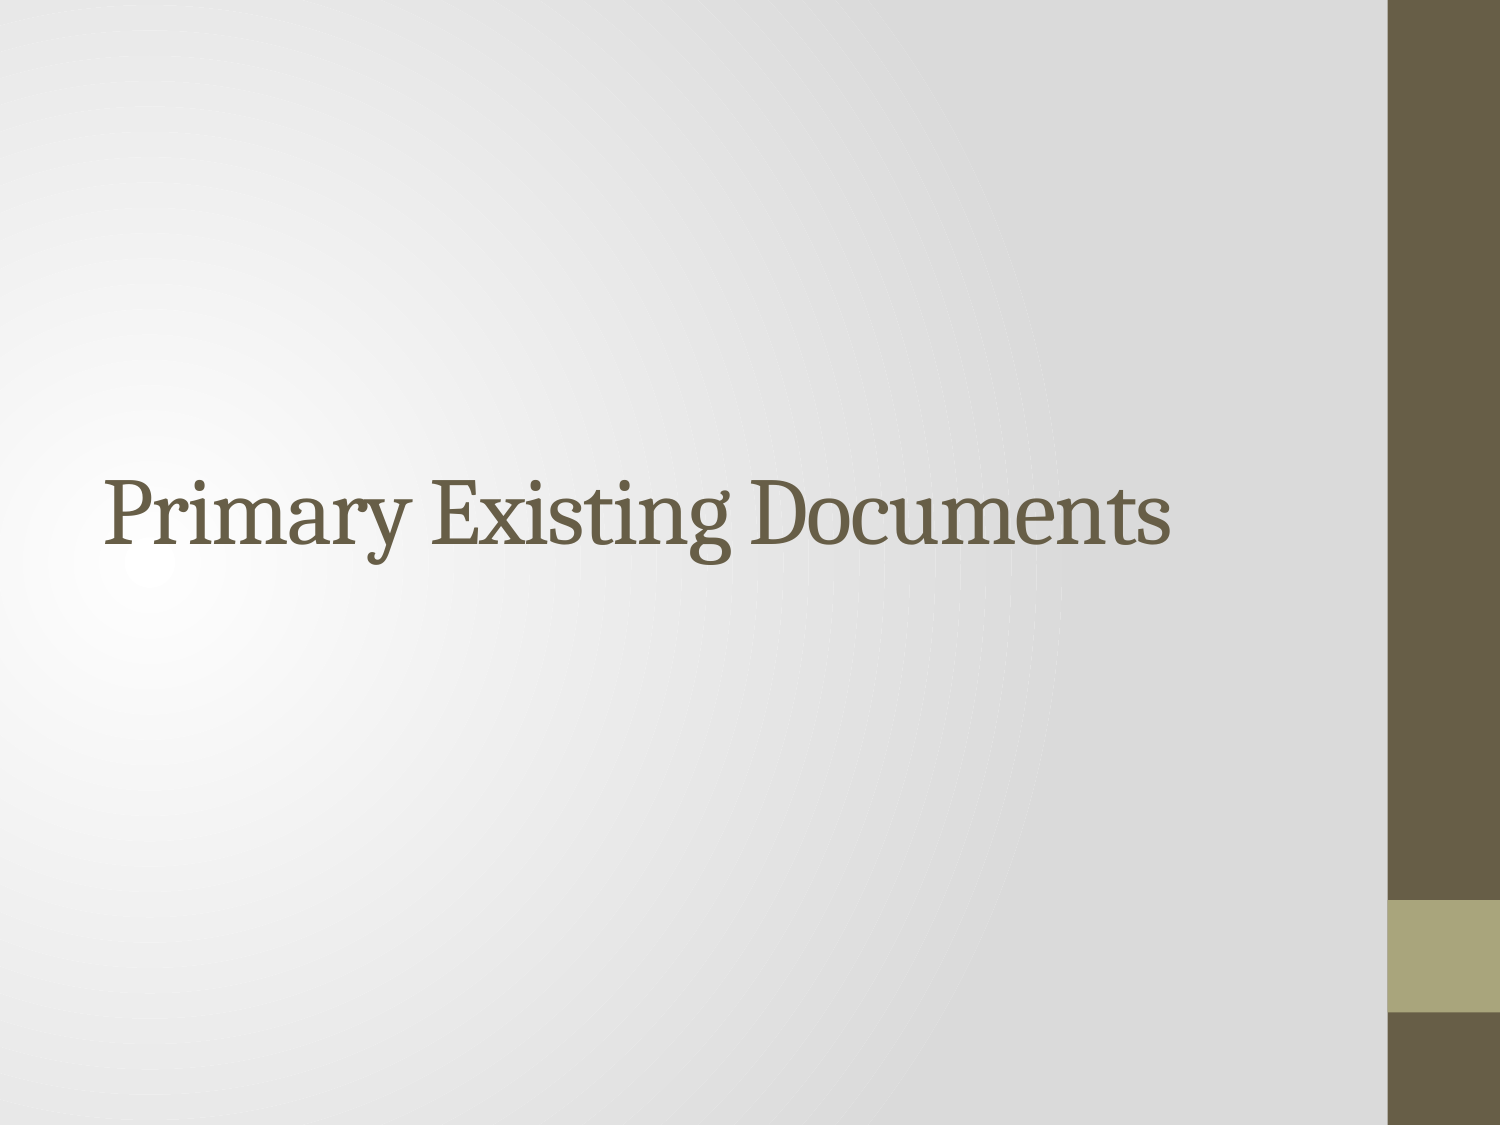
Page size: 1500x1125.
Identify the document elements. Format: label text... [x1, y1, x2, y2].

title Primary Existing Documents [87, 412, 1338, 600]
